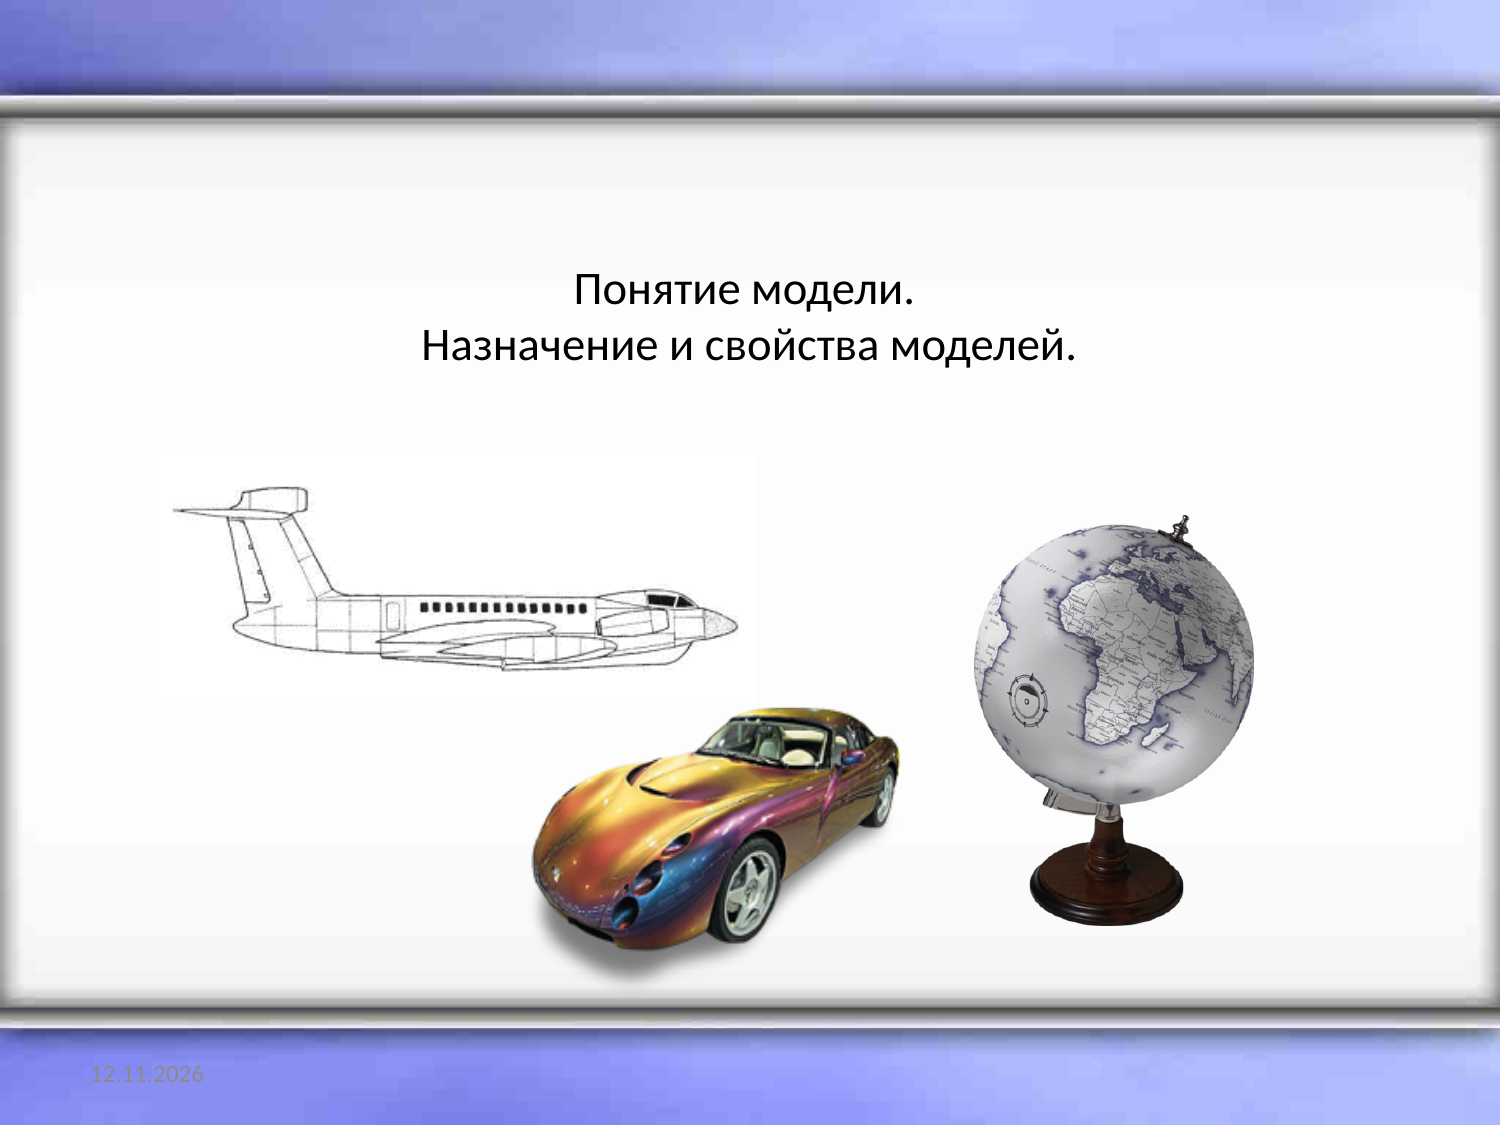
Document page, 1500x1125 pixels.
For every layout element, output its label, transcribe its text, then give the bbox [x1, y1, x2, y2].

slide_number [75, 1042, 425, 1103]
title Понятие модели. Назначение и свойства моделей. [112, 137, 1388, 379]
picture [0, 0, 1500, 1125]
